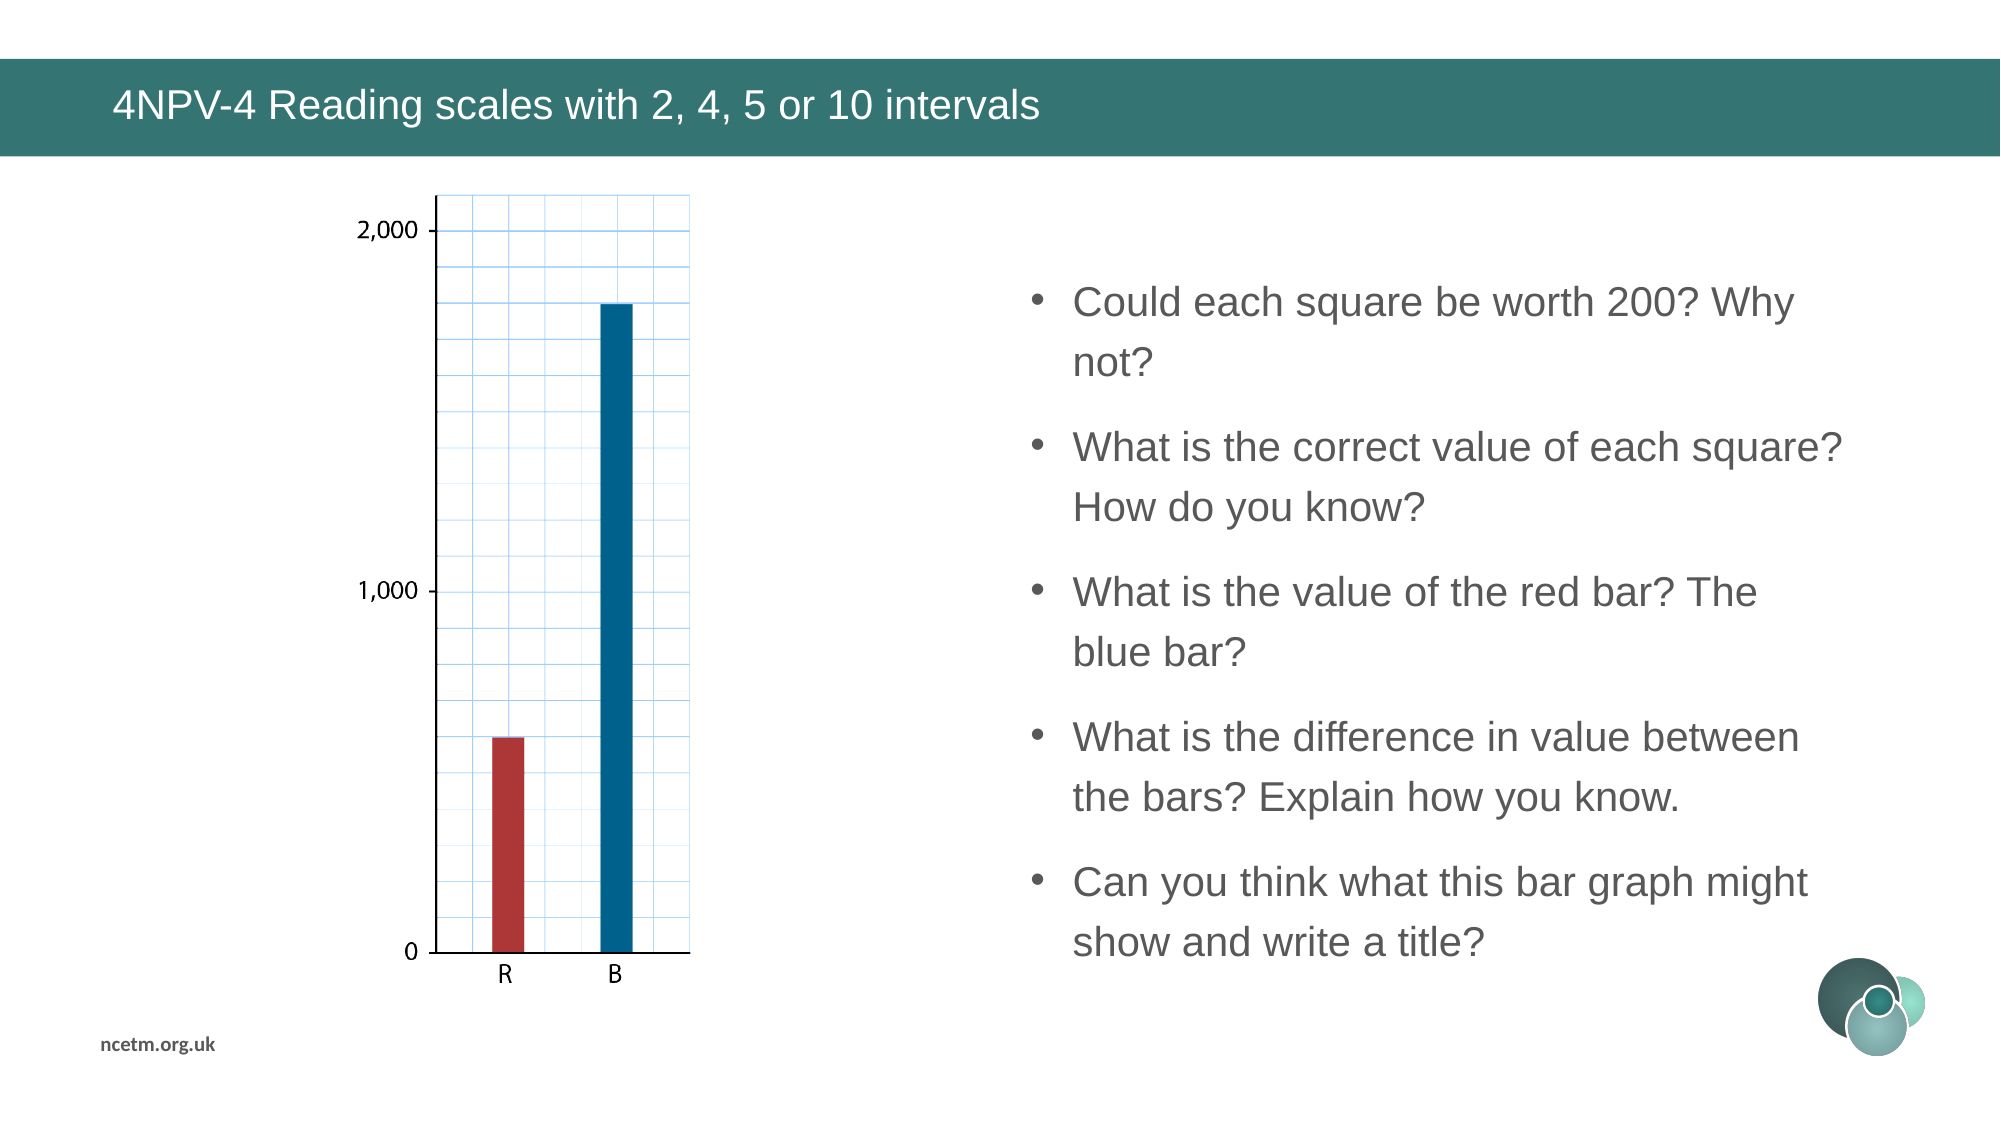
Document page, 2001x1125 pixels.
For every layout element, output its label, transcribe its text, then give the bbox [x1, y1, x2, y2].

text_box Could each square be worth 200? Why not? What is the correct value of each square? How do you know? What is the value of the red bar? The blue bar? What is the difference in value between the bars? Explain how you know. Can you think what this bar graph might show and write a title? [1015, 257, 1860, 962]
picture [242, 194, 858, 990]
picture [1818, 958, 1925, 1056]
title 4NPV-4 Reading scales with 2, 4, 5 or 10 intervals [97, 76, 1945, 147]
